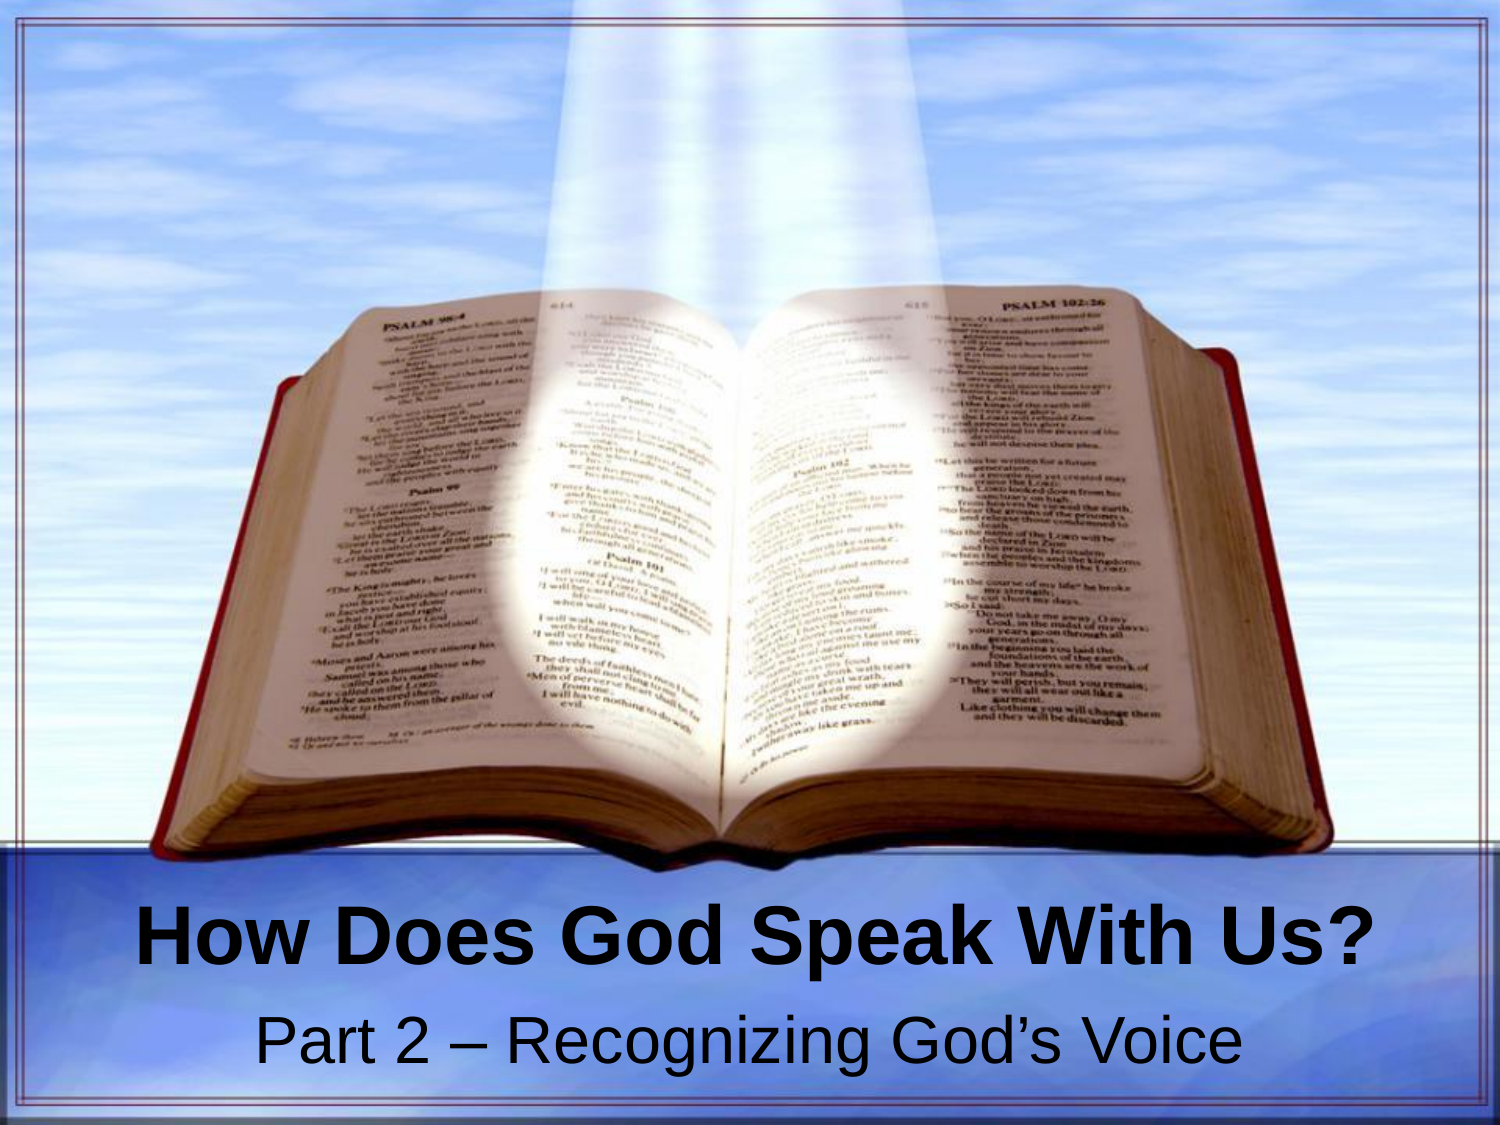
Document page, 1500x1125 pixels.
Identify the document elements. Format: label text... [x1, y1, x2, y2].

title How Does God Speak With Us? [99, 862, 1413, 1001]
picture [0, 0, 1500, 1125]
subtitle Part 2 – Recognizing God’s Voice [224, 989, 1276, 1091]
